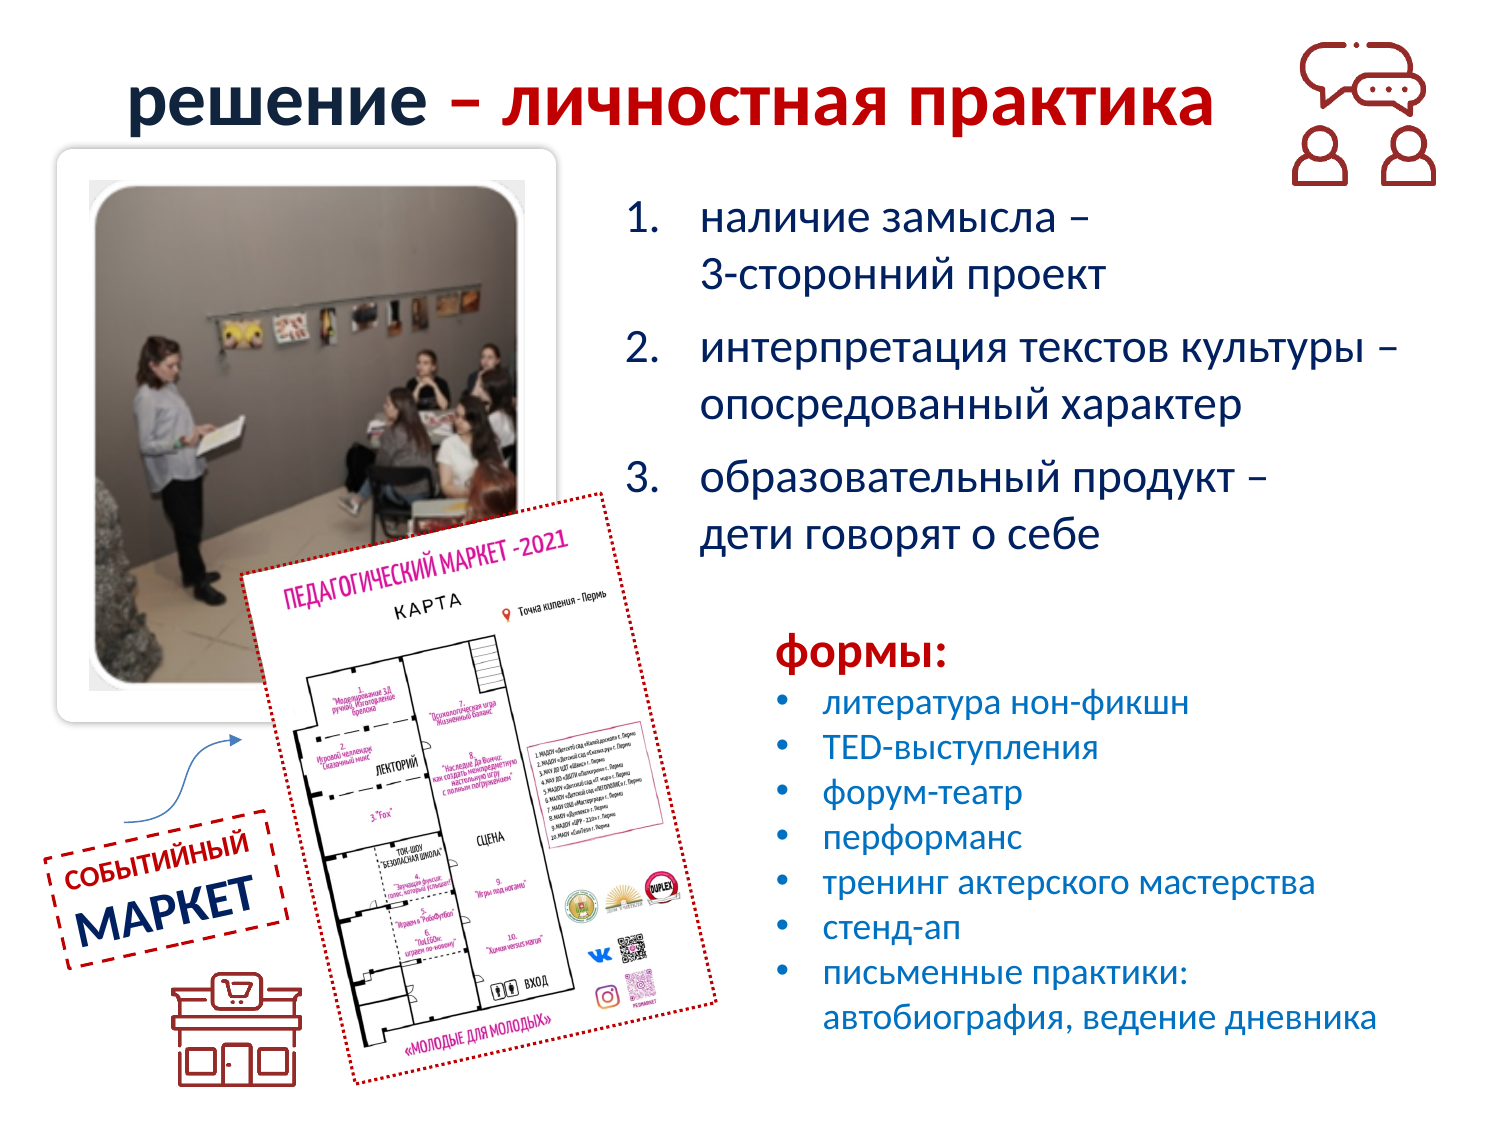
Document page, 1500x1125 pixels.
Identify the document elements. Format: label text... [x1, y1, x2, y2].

text_box формы: литература нон-фикшн ТED-выступления форум-театр перформанс тренинг актерского мастерства стенд-ап письменные практики: автобиография, ведение дневника [761, 609, 1424, 1045]
text_box СОБЫТИЙНЫЙ МАРКЕТ [44, 810, 288, 969]
subtitle наличие замысла – 3-сторонний проект интерпретация текстов культуры – опосредованный характер образовательный продукт – дети говорят о себе [624, 184, 1483, 625]
title решение – личностная практика [123, 42, 1219, 147]
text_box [123, 739, 243, 823]
picture [88, 179, 714, 1095]
picture [1291, 42, 1436, 186]
